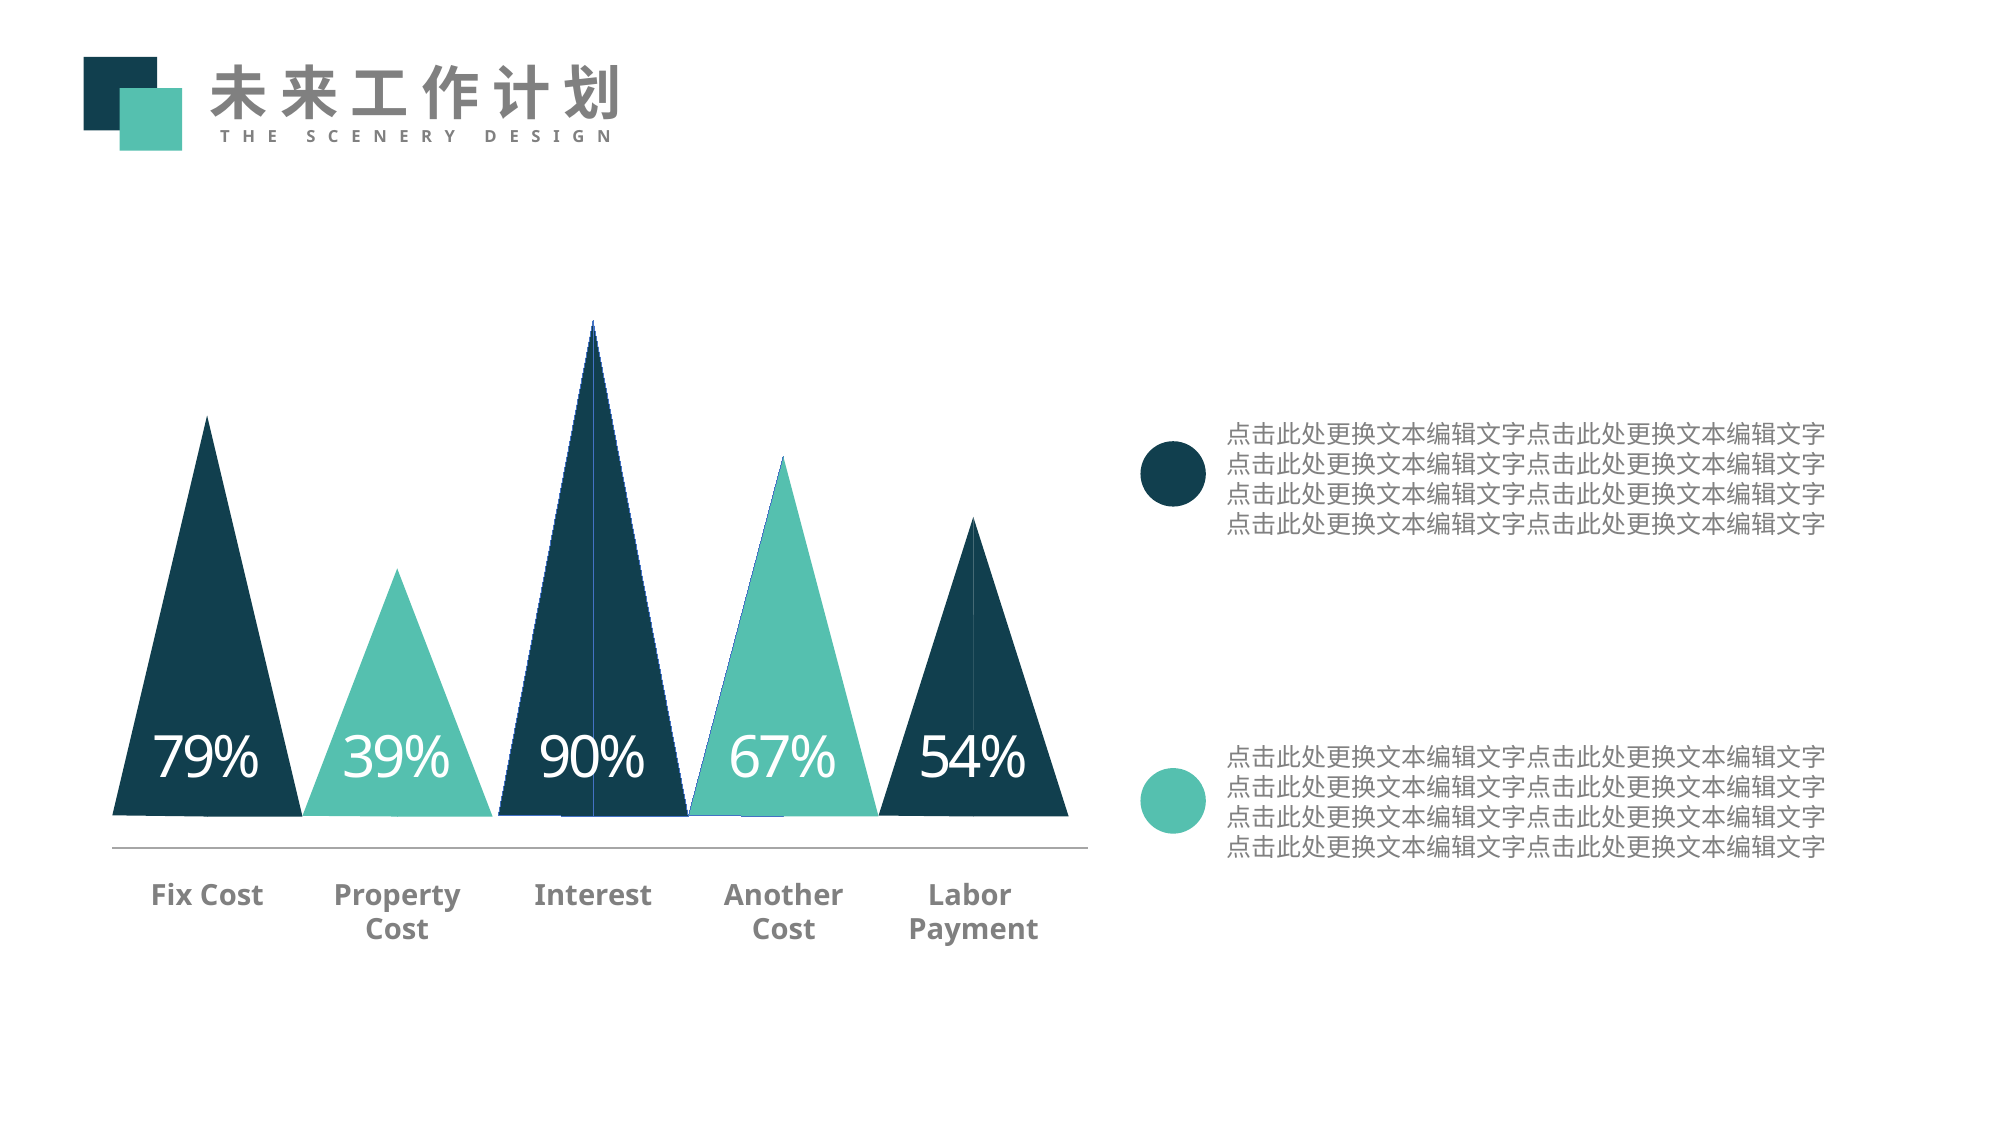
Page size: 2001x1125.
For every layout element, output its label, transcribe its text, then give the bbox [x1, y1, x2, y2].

text_box [1139, 767, 1207, 835]
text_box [112, 320, 1088, 955]
text_box 点击此处更换文本编辑文字点击此处更换文本编辑文字 点击此处更换文本编辑文字点击此处更换文本编辑文字 点击此处更换文本编辑文字点击此处更换文本编辑文字 点击此处更换文本编辑文字点击此处更换文本编辑文字 [1212, 411, 1907, 606]
text_box [1139, 440, 1207, 508]
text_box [83, 48, 646, 155]
text_box 点击此处更换文本编辑文字点击此处更换文本编辑文字 点击此处更换文本编辑文字点击此处更换文本编辑文字 点击此处更换文本编辑文字点击此处更换文本编辑文字 点击此处更换文本编辑文字点击此处更换文本编辑文字 [1212, 734, 1907, 929]
